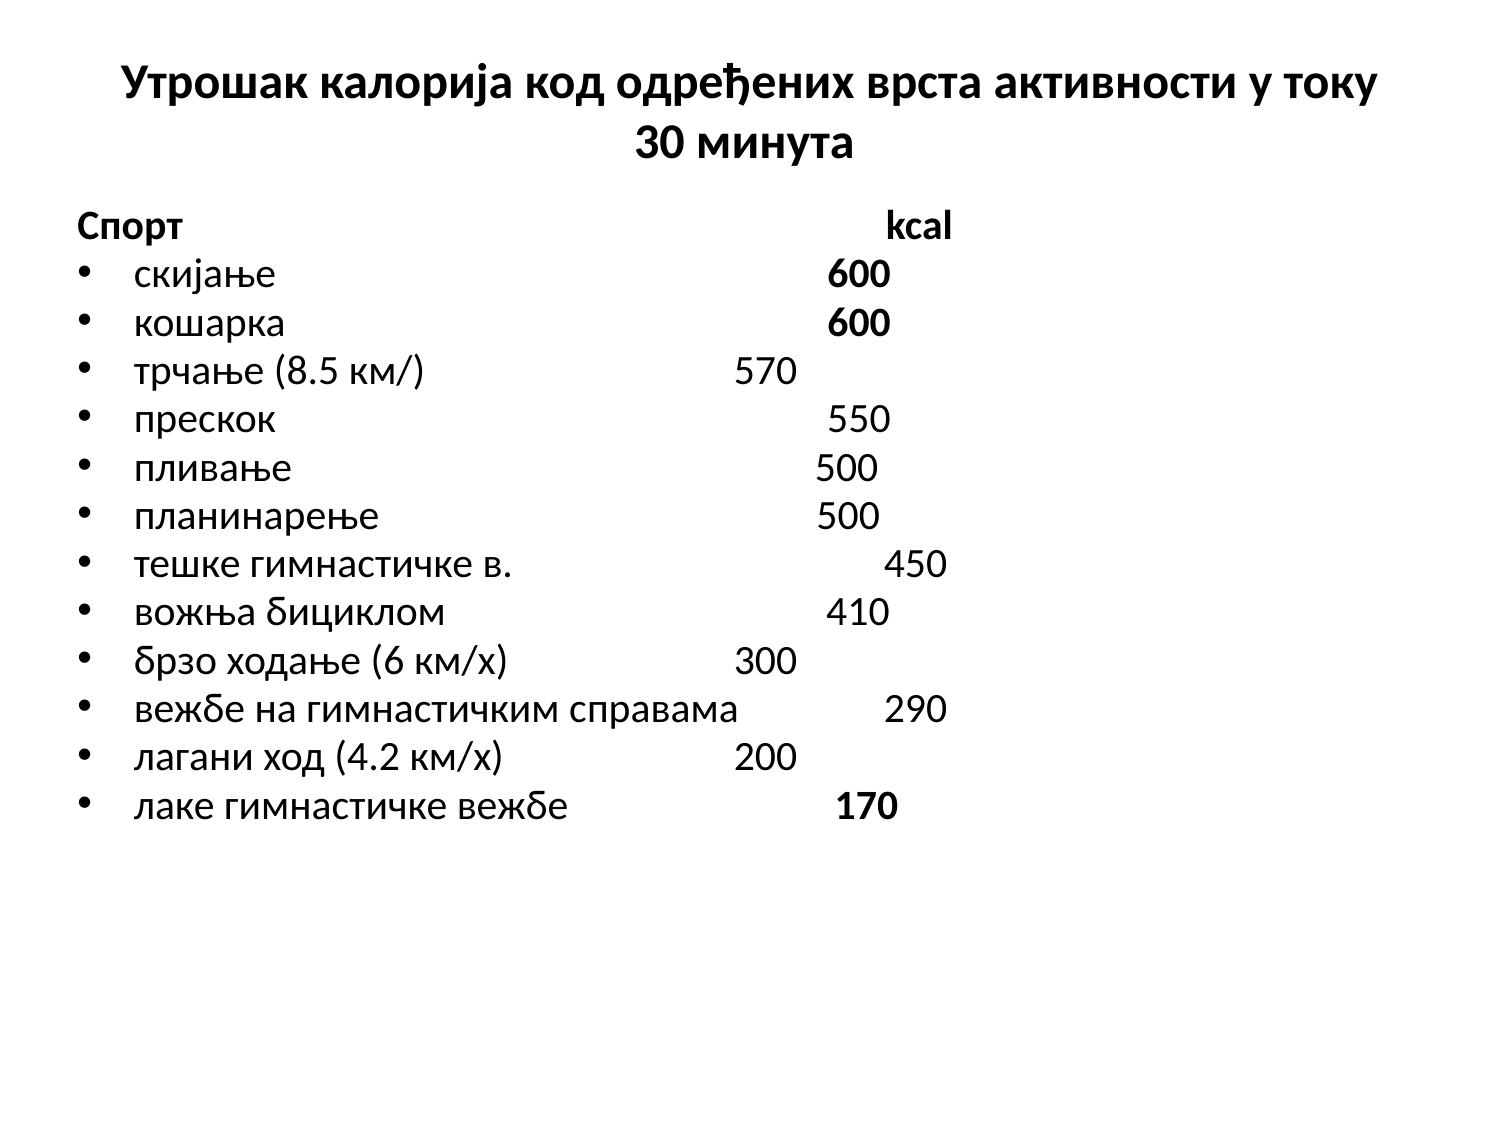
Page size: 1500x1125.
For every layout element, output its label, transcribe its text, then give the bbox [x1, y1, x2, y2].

title Утрошак калорија код одређених врста активности у току 30 минута [74, 44, 1426, 233]
list Спорт kcal скијање 600 кошарка 600 трчање (8.5 км/) 570 прескок 550 пливање 500 планинарење 500 тешке гимнастичке в. 450 вожња бициклом 410 брзо ходање (6 км/х) 300 вежбе на гимнастичким справама 290 лагани ход (4.2 км/х) 200 лаке гимнастичке вежбе 170 [62, 199, 1413, 1011]
